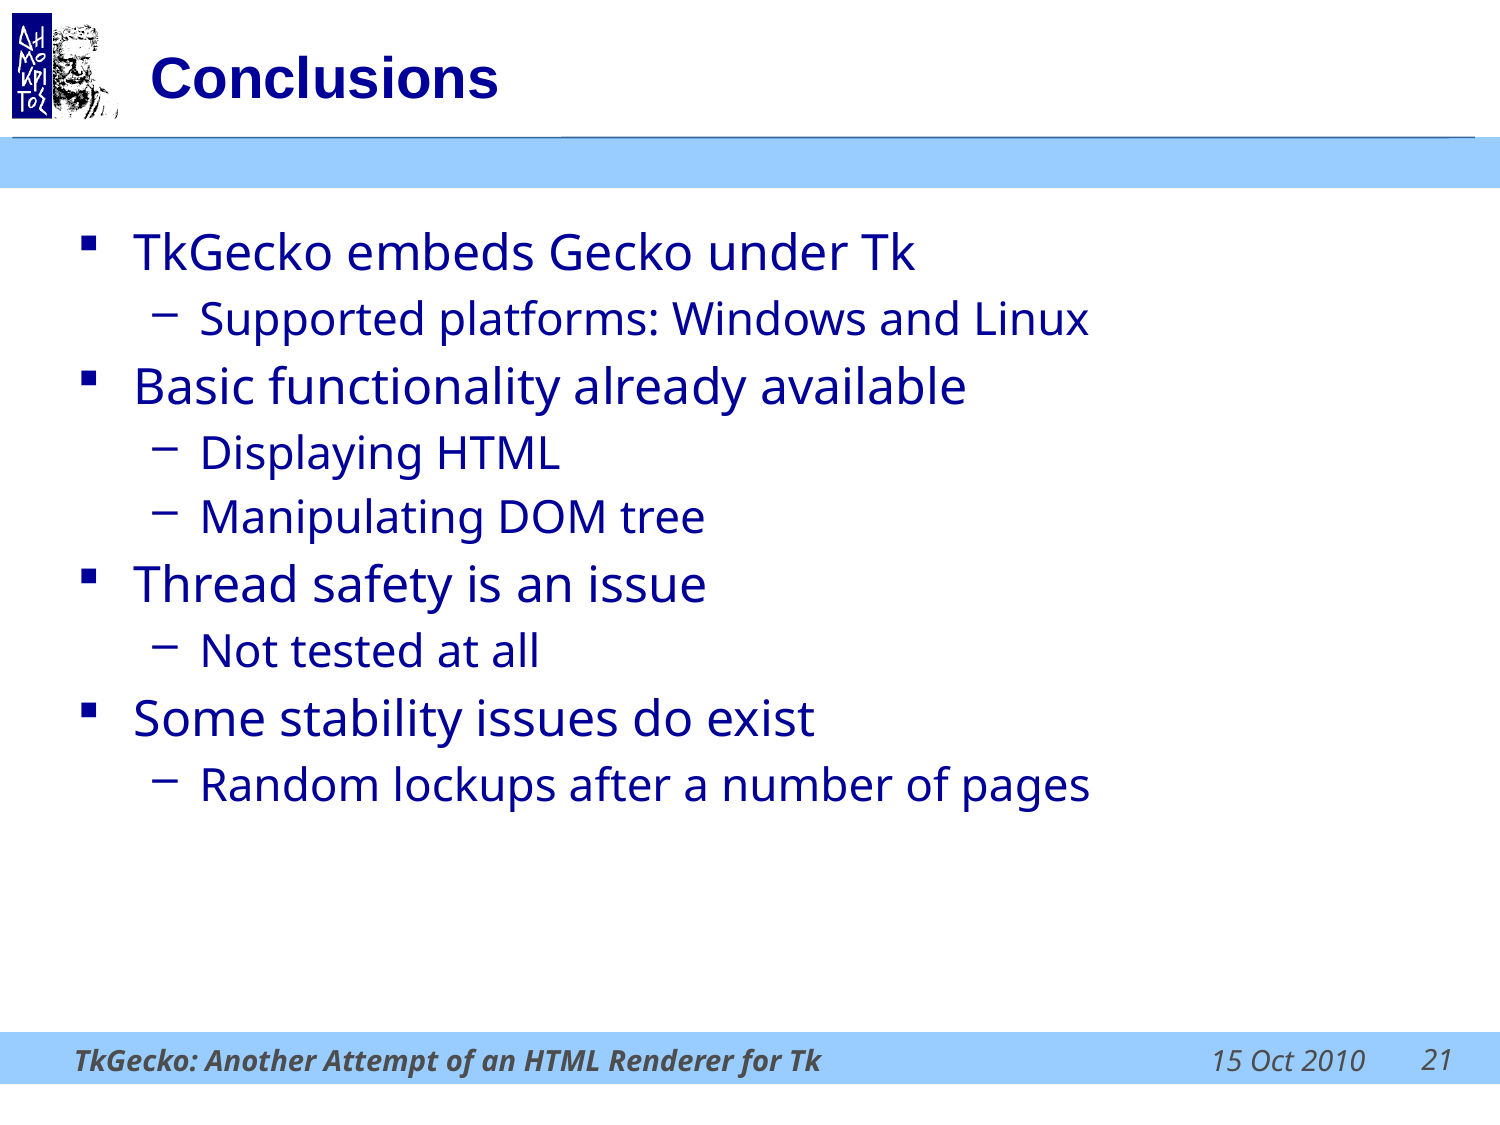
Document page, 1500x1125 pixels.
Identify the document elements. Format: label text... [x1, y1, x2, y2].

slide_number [1190, 1034, 1381, 1086]
picture [11, 13, 118, 120]
slide_number 21 [1399, 1033, 1476, 1084]
title Conclusions [135, 12, 1476, 138]
footer TkGecko: Another Attempt of an HTML Renderer for Tk [58, 1034, 1190, 1086]
list TkGecko embeds Gecko under Tk Supported platforms: Windows and Linux Basic functionality already available Displaying HTML Manipulating DOM tree Thread safety is an issue Not tested at all Some stability issues do exist Random lockups after a number of pages [62, 212, 1438, 1001]
